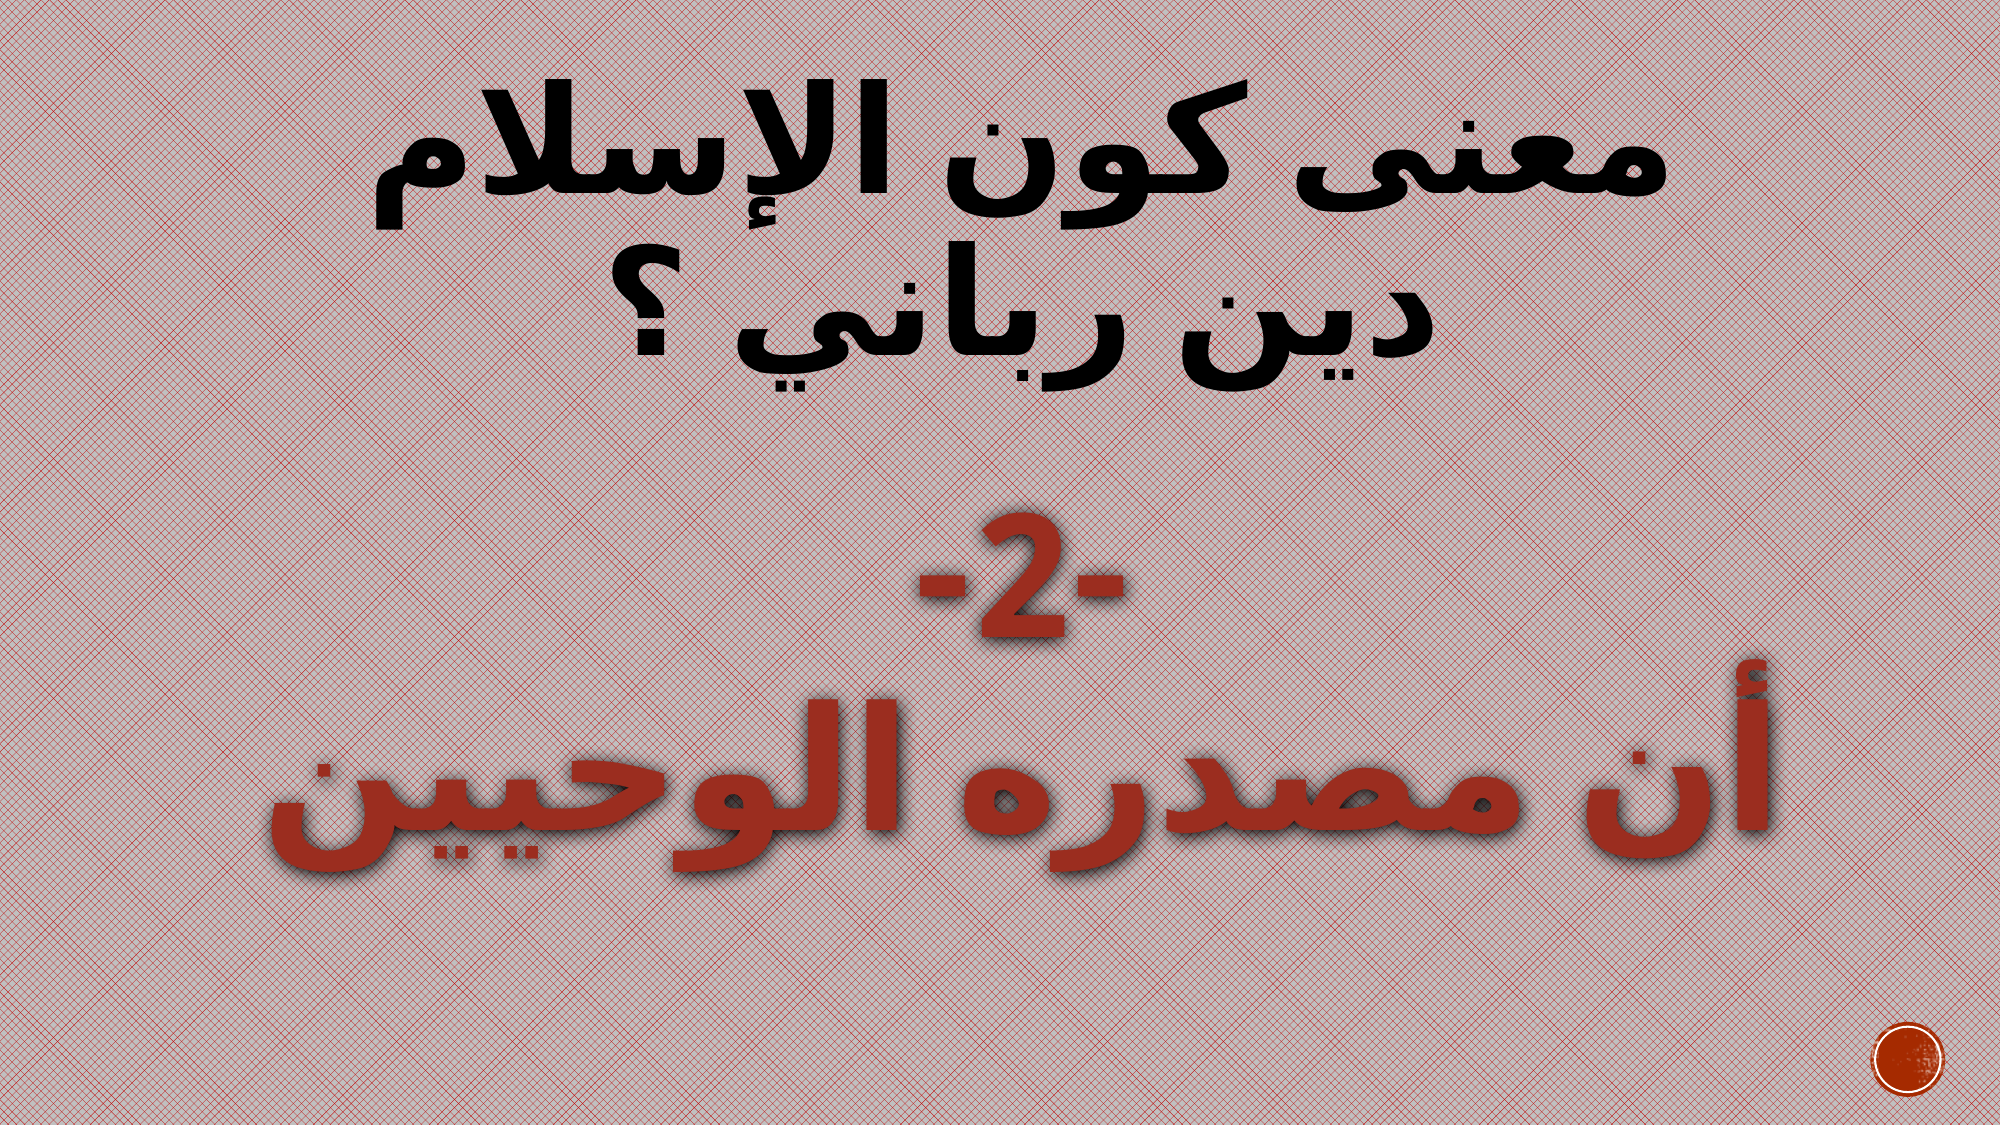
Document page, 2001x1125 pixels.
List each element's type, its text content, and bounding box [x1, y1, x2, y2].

list -2- أن مصدره الوحيين [199, 407, 1846, 1009]
title معنى كون الإسلام دين رباني ؟ [232, 44, 1813, 393]
